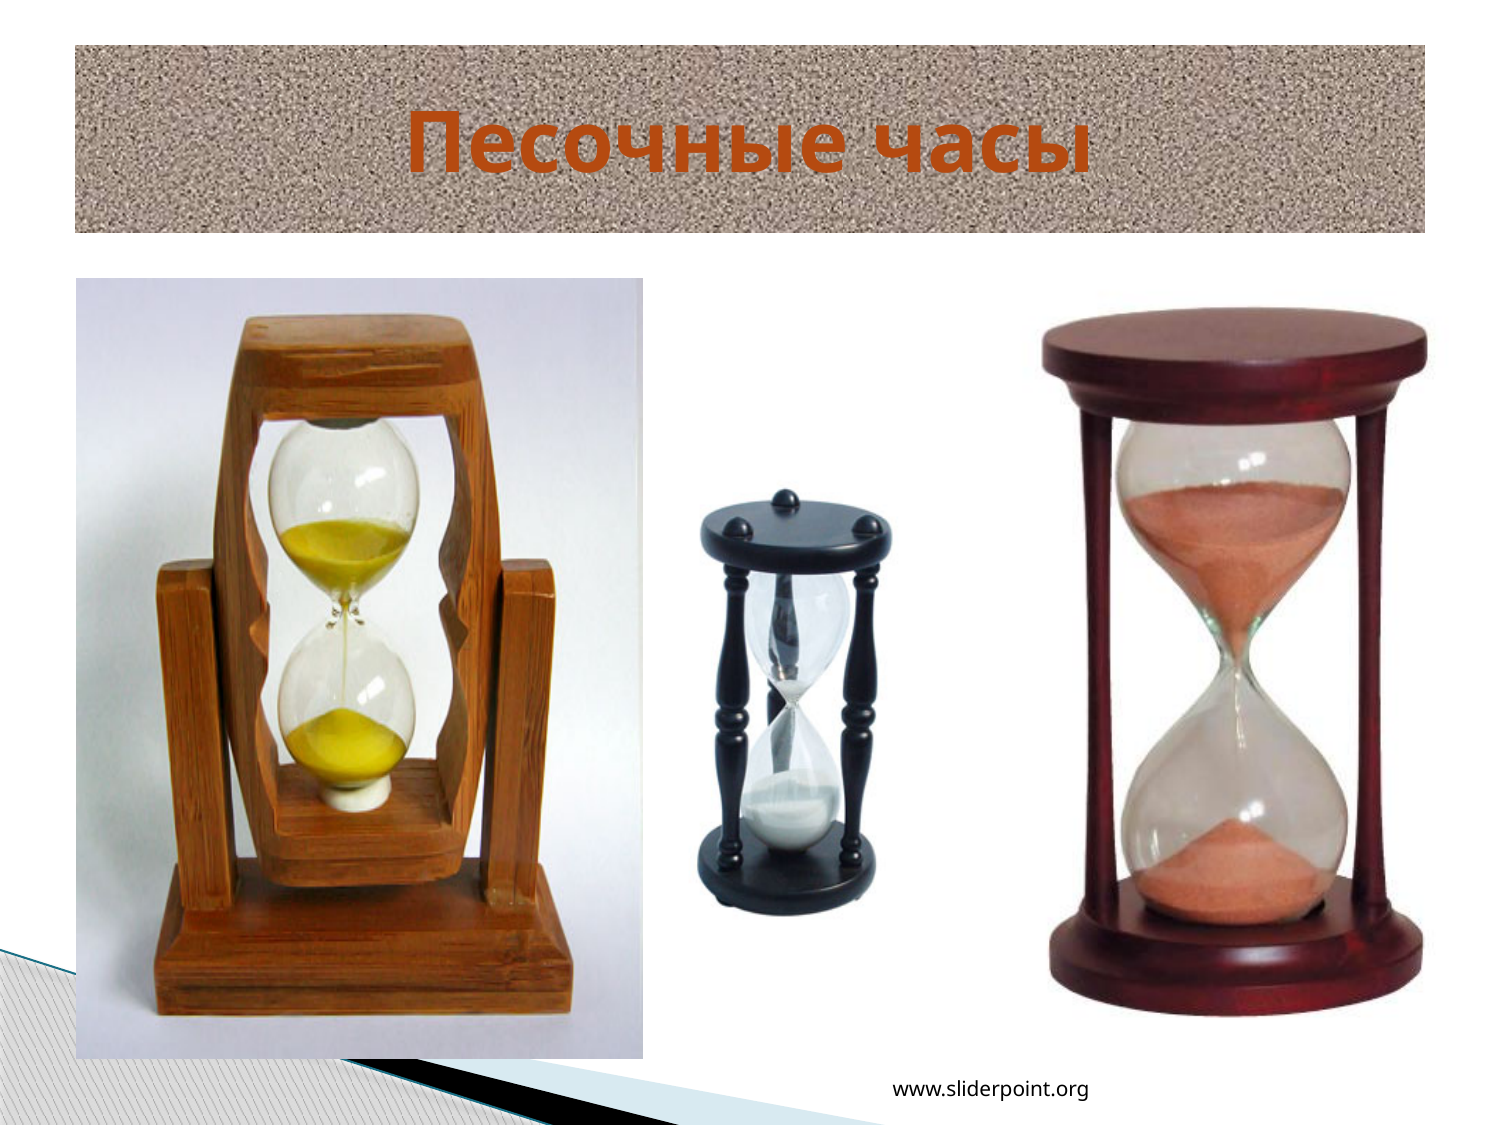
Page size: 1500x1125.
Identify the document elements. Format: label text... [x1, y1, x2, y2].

picture [76, 266, 1474, 1059]
title Песочные часы [75, 45, 1425, 233]
footer www.sliderpoint.org [718, 1051, 1105, 1112]
